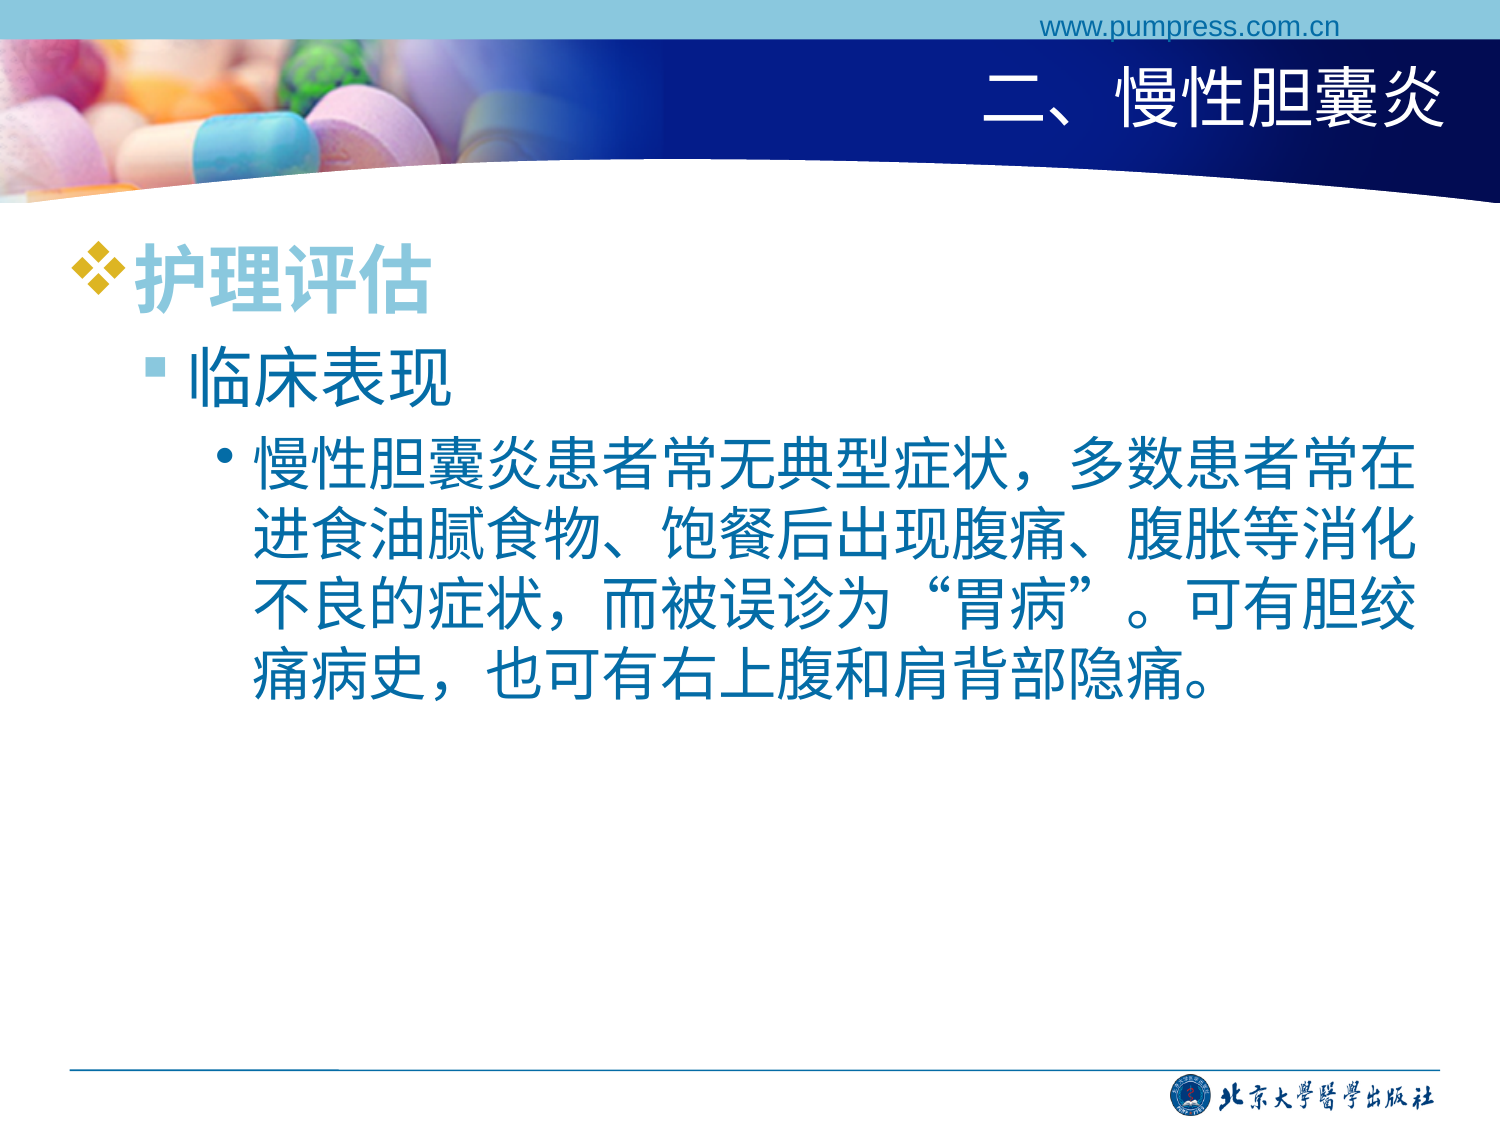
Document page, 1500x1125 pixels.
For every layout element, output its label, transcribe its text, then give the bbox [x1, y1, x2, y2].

picture [0, 40, 1500, 203]
picture [1170, 1074, 1436, 1118]
title 二、慢性胆囊炎 [137, 49, 1463, 143]
list 护理评估 临床表现 慢性胆囊炎患者常无典型症状，多数患者常在进食油腻食物、饱餐后出现腹痛、腹胀等消化不良的症状，而被误诊为“胃病”。可有胆绞痛病史，也可有右上腹和肩背部隐痛。 [49, 224, 1463, 1026]
slide_number www.pumpress.com.cn [1025, 0, 1463, 38]
